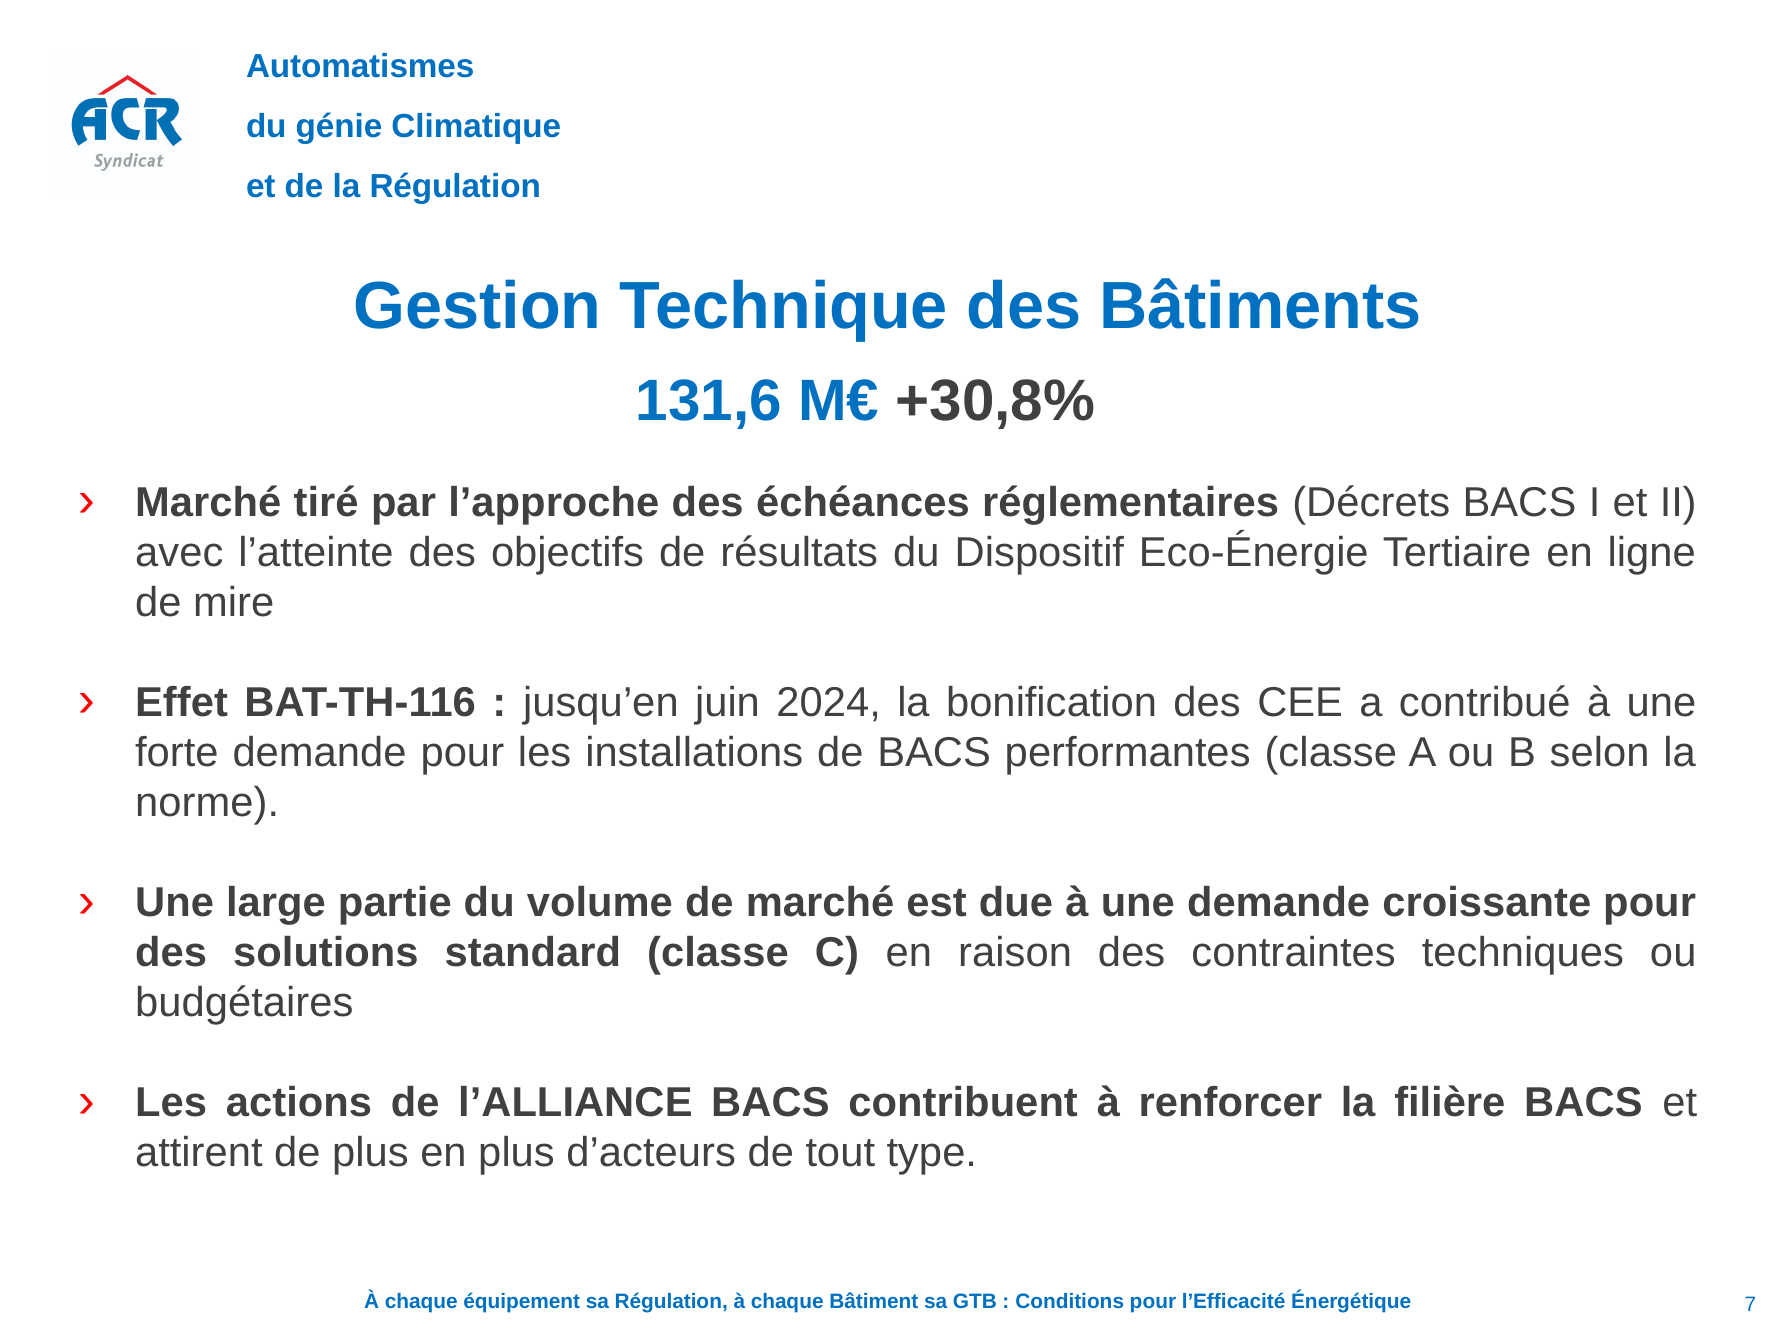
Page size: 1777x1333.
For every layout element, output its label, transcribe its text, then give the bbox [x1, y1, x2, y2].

text_box Gestion Technique des Bâtiments [0, 210, 1776, 394]
picture [55, 51, 198, 194]
text_box Marché tiré par l’approche des échéances réglementaires (Décrets BACS I et II) avec l’atteinte des objectifs de résultats du Dispositif Eco-Énergie Tertiaire en ligne de mire Effet BAT-TH-116 : jusqu’en juin 2024, la bonification des CEE a contribué à une forte demande pour les installations de BACS performantes (classe A ou B selon la norme). Une large partie du volume de marché est due à une demande croissante pour des solutions standard (classe C) en raison des contraintes techniques ou budgétaires Les actions de l’ALLIANCE BACS contribuent à renforcer la filière BACS et attirent de plus en plus d’acteurs de tout type. [61, 465, 1715, 1250]
text_box 131,6 M€ +30,8% [0, 353, 1753, 448]
